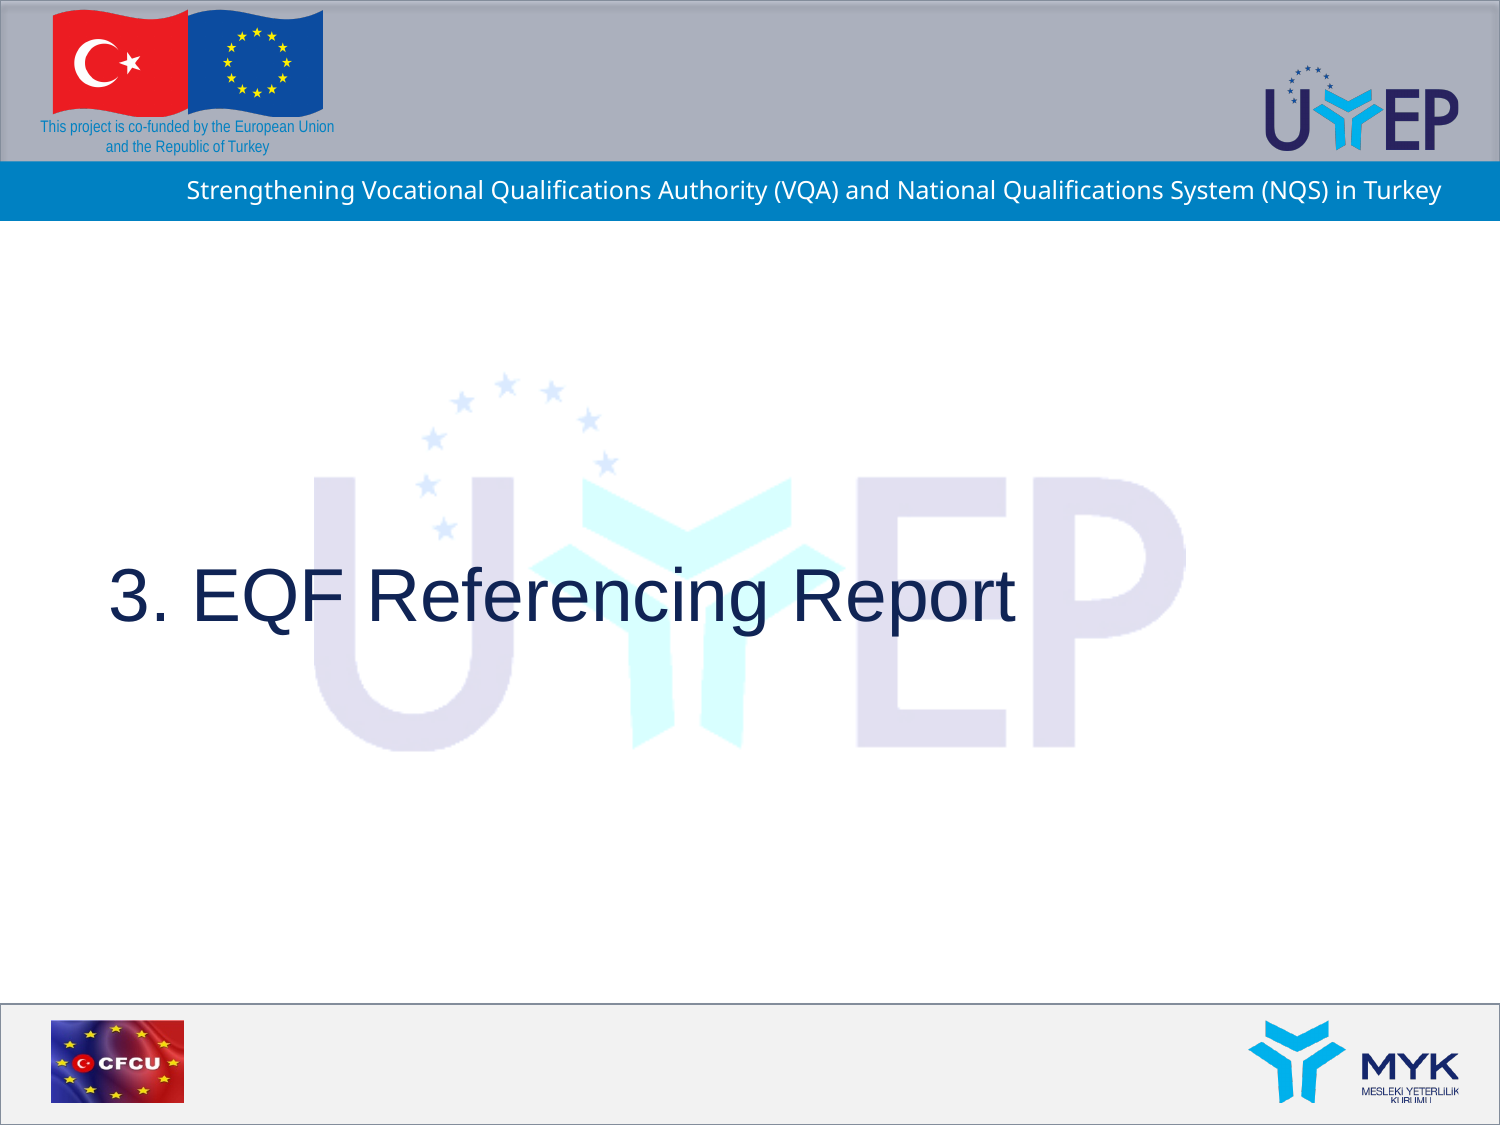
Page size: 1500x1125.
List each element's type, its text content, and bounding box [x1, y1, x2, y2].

picture [51, 1020, 184, 1103]
title 3. EQF Referencing Report [93, 538, 1500, 644]
picture [49, 120, 53, 132]
picture [280, 123, 286, 130]
